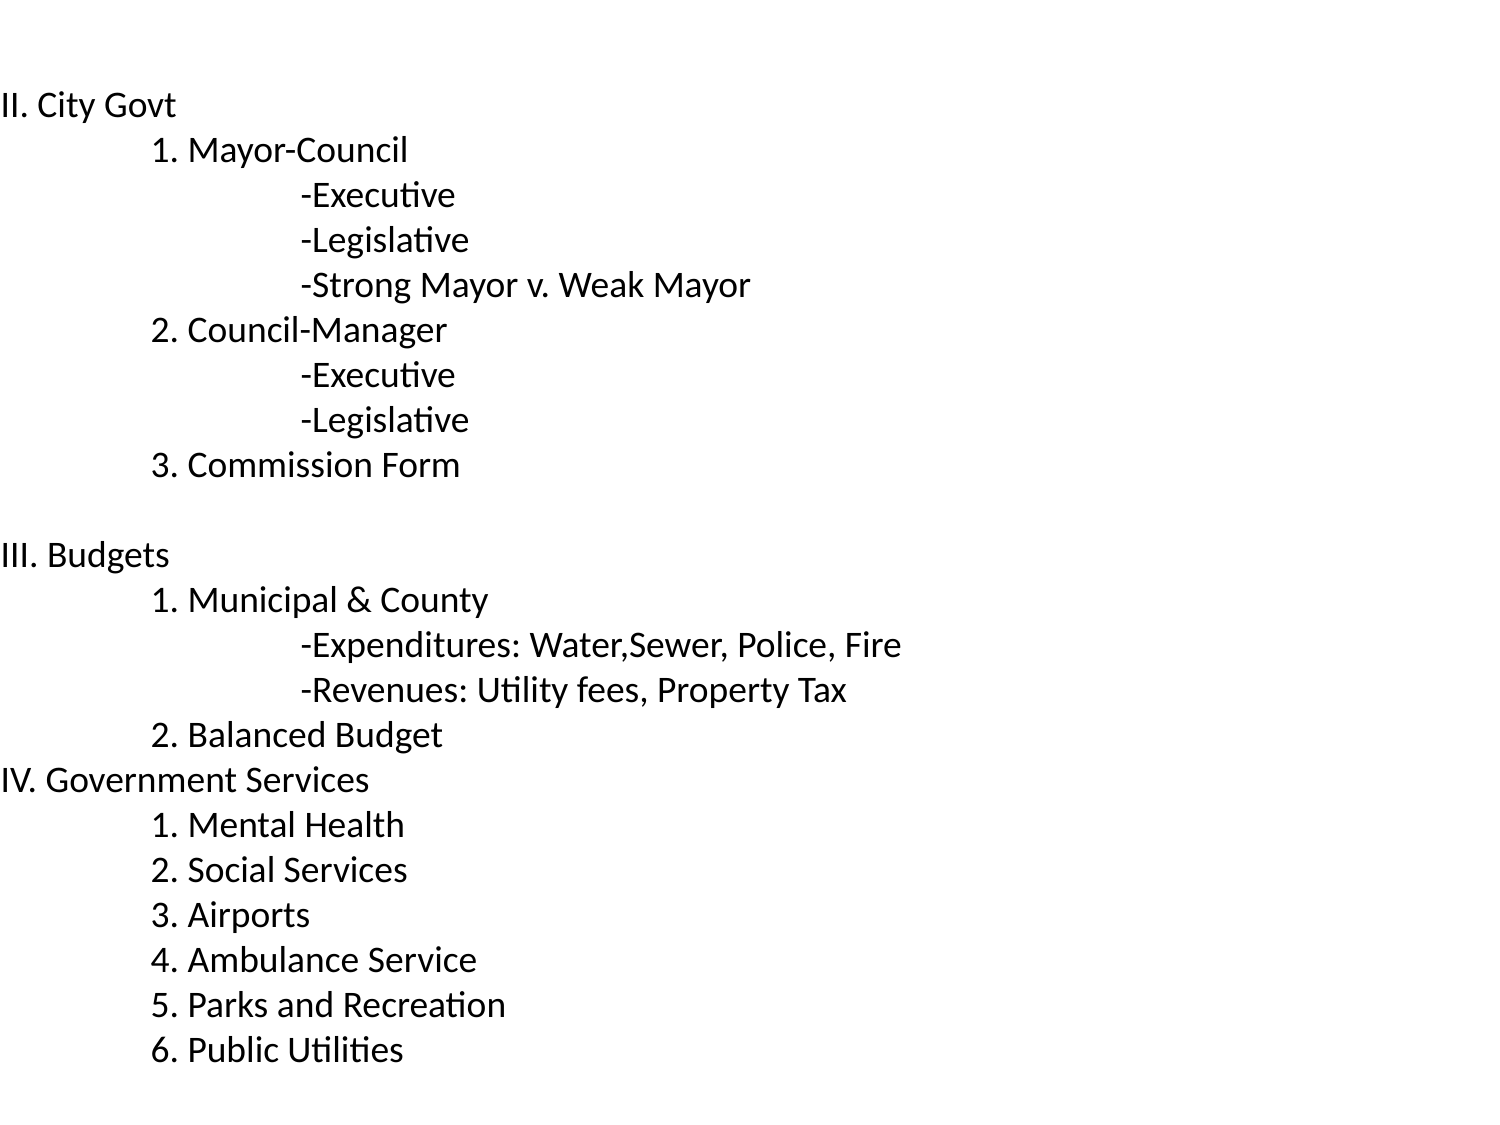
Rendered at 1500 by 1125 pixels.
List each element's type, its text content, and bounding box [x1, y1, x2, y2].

text_box II. City Govt 1. Mayor-Council -Executive -Legislative -Strong Mayor v. Weak Mayor 2. Council-Manager -Executive -Legislative 3. Commission Form III. Budgets 1. Municipal & County -Expenditures: Water,Sewer, Police, Fire -Revenues: Utility fees, Property Tax 2. Balanced Budget IV. Government Services 1. Mental Health 2. Social Services 3. Airports 4. Ambulance Service 5. Parks and Recreation 6. Public Utilities [0, 72, 918, 1123]
